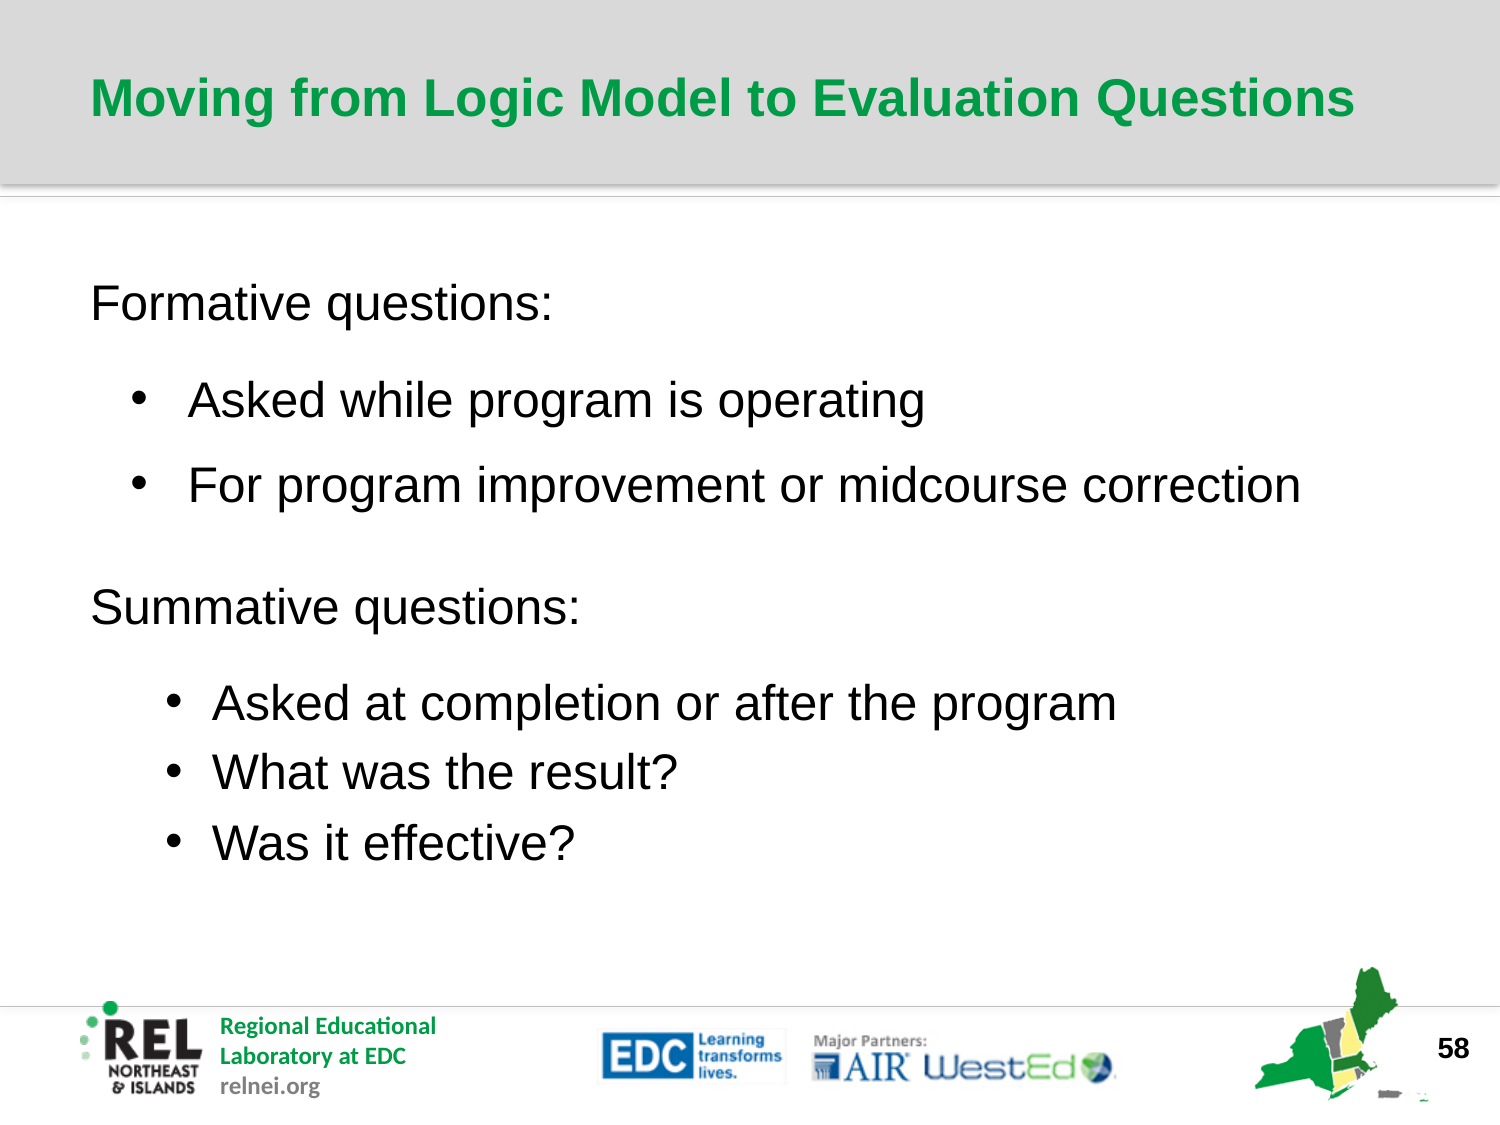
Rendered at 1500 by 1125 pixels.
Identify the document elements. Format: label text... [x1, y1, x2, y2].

slide_number 58 [1393, 1016, 1485, 1077]
title Moving from Logic Model to Evaluation Questions [75, 25, 1425, 165]
picture [594, 1028, 1138, 1091]
picture [1245, 964, 1442, 1103]
list Formative questions: Asked while program is operating For program improvement or midcourse correction Summative questions: Asked at completion or after the program What was the result? Was it effective? [75, 262, 1425, 982]
picture [80, 1001, 227, 1108]
